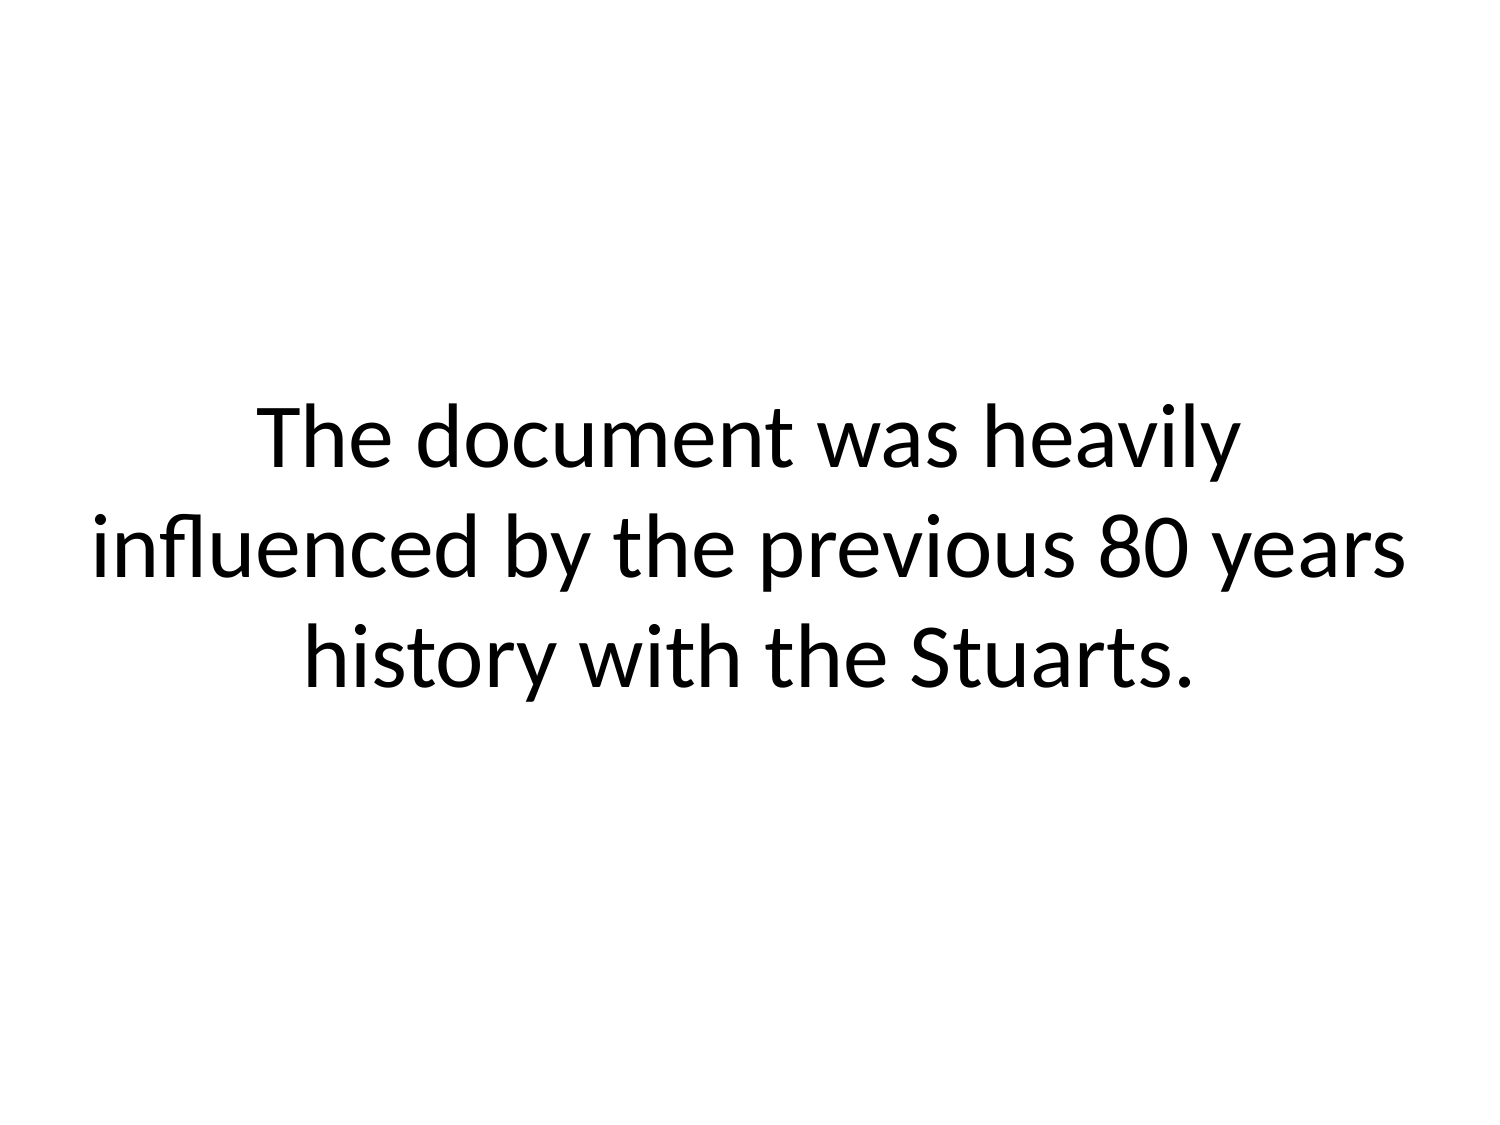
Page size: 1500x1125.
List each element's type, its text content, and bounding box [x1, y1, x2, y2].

title The document was heavily influenced by the previous 80 years history with the Stuarts. [74, 44, 1426, 1038]
